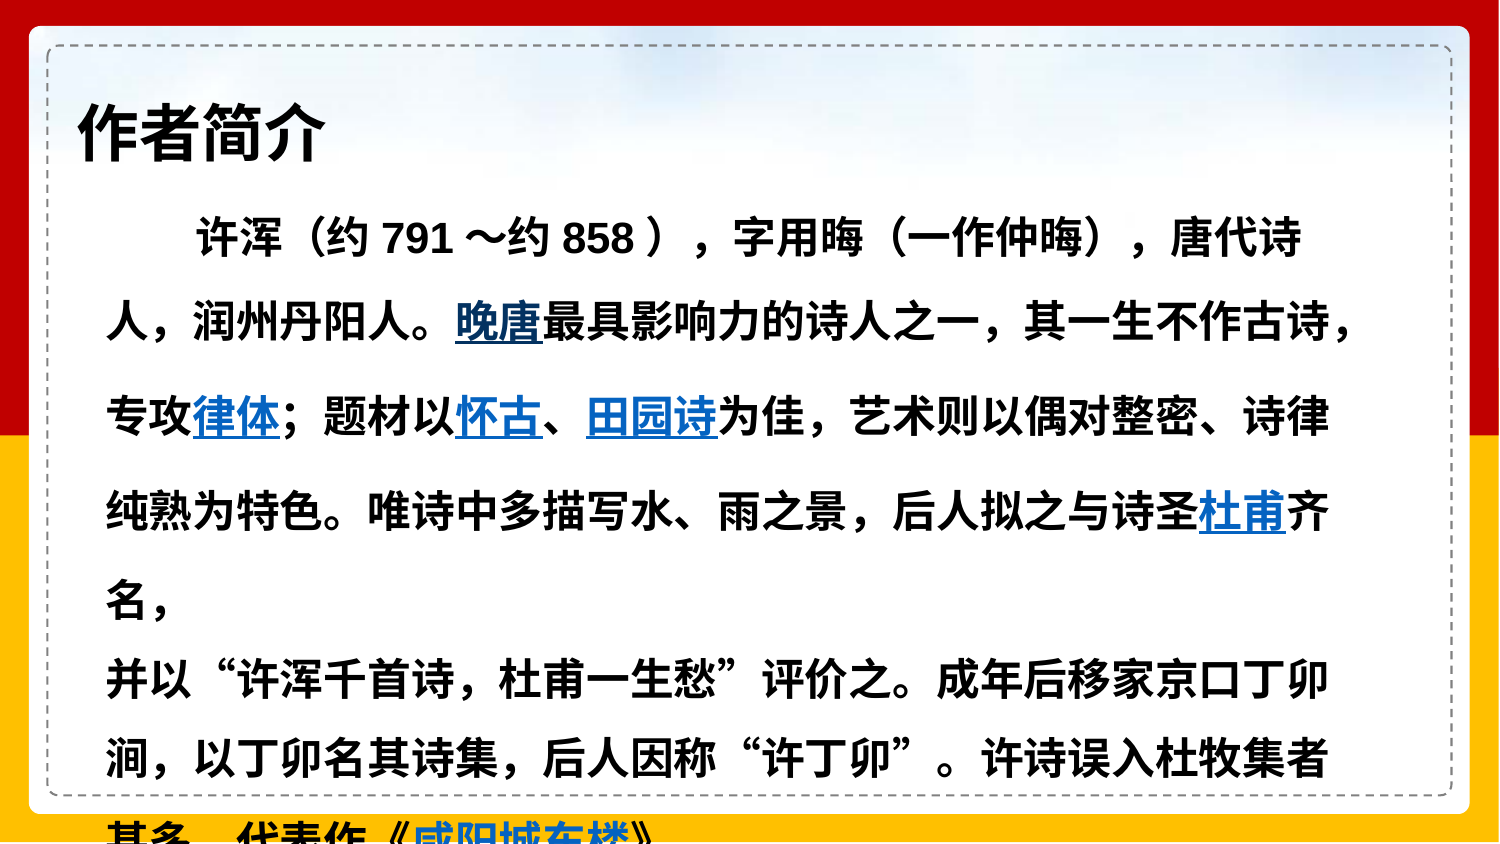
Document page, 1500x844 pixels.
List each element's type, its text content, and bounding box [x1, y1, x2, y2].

picture [28, 25, 1470, 814]
title 作者简介 [65, 65, 1117, 207]
text_box 许浑（约791～约858），字用晦（一作仲晦），唐代诗人，润州丹阳人。晚唐最具影响力的诗人之一，其一生不作古诗，专攻律体；题材以怀古、田园诗为佳，艺术则以偶对整密、诗律纯熟为特色。唯诗中多描写水、雨之景，后人拟之与诗圣杜甫齐名， 并以“许浑千首诗，杜甫一生愁”评价之。成年后移家京口丁卯涧，以丁卯名其诗集，后人因称“许丁卯”。许诗误入杜牧集者甚多。代表作《咸阳城东楼》。 [93, 178, 1351, 844]
